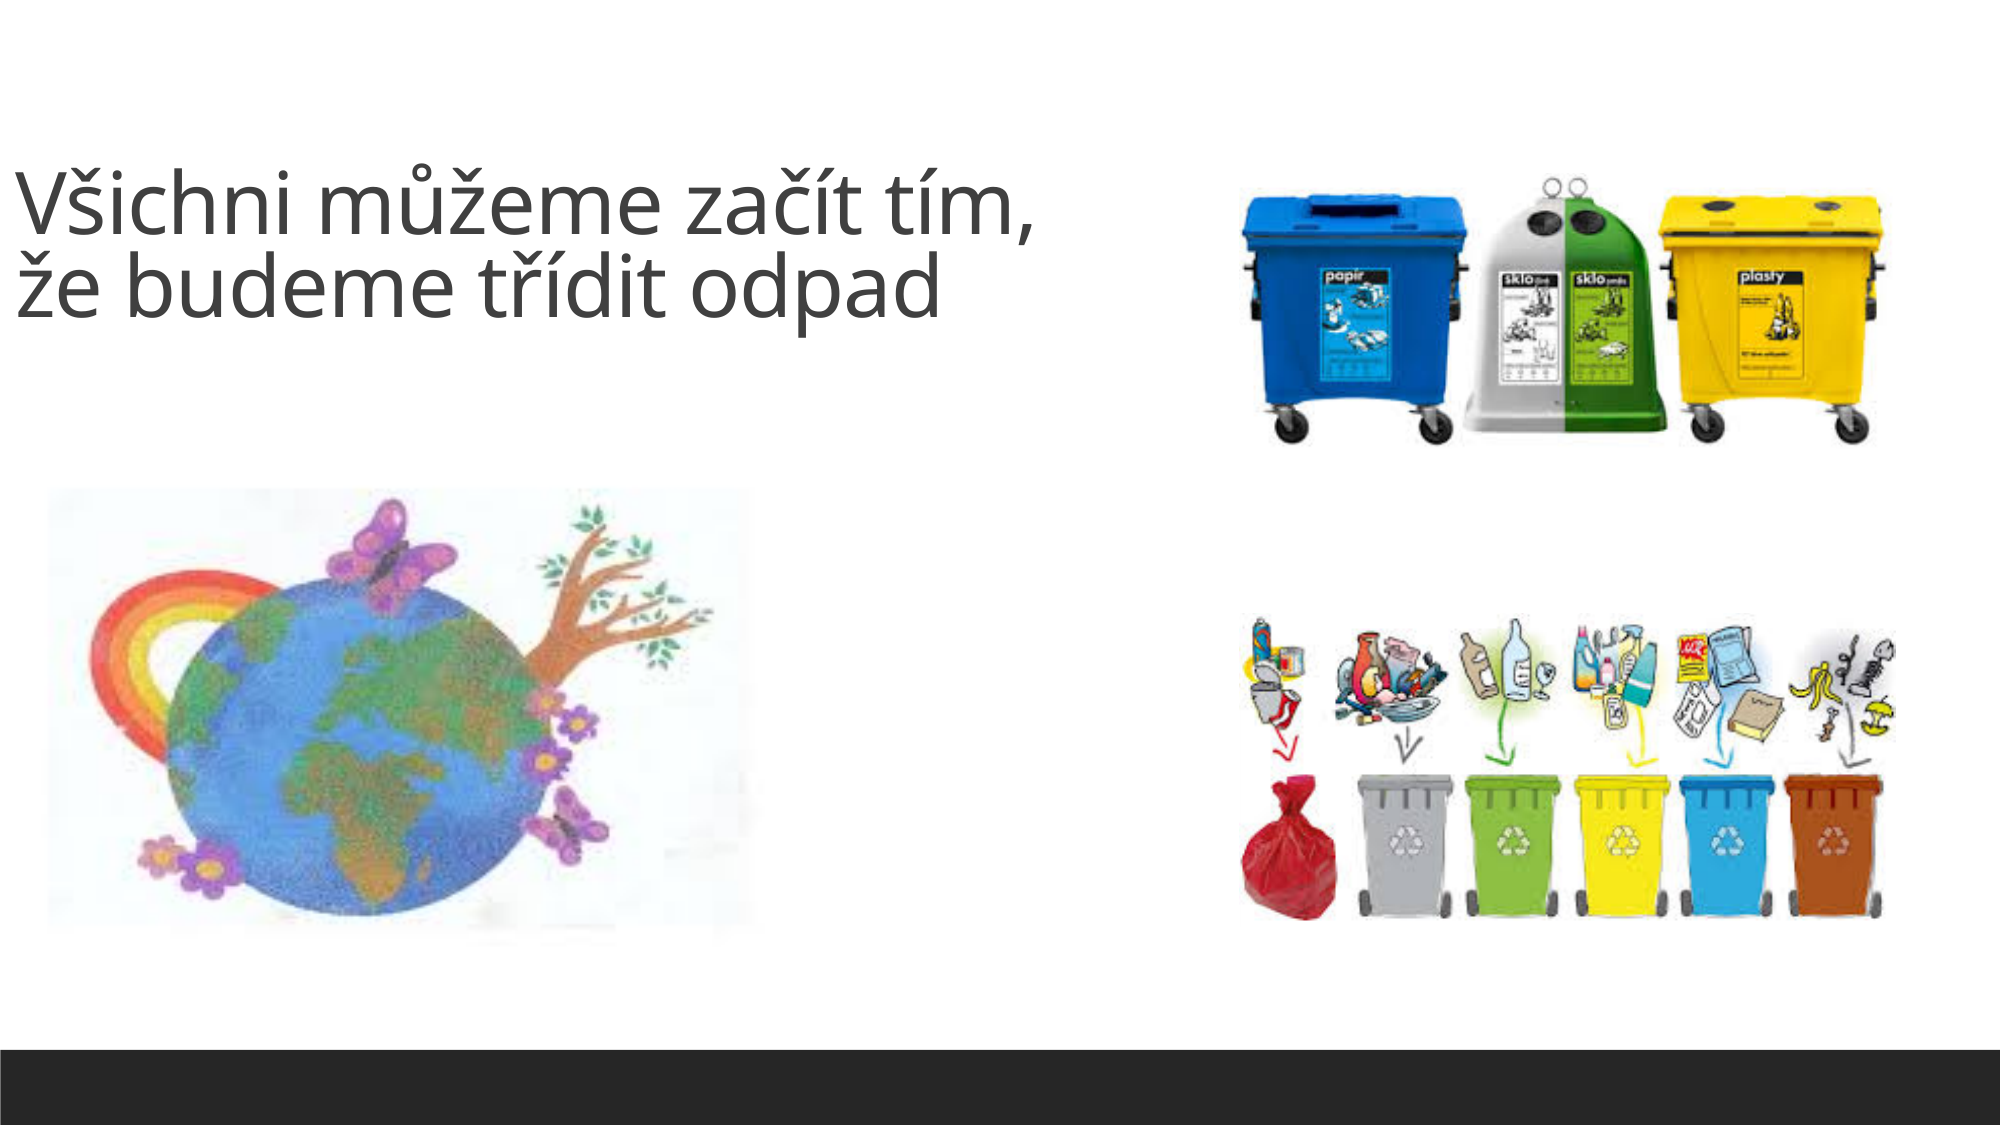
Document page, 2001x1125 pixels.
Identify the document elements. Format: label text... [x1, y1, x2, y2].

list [0, 445, 799, 975]
picture [1239, 612, 1897, 927]
picture [1239, 172, 1897, 449]
title Všichni můžeme začít tím, že budeme třídit odpad [0, 104, 1055, 343]
